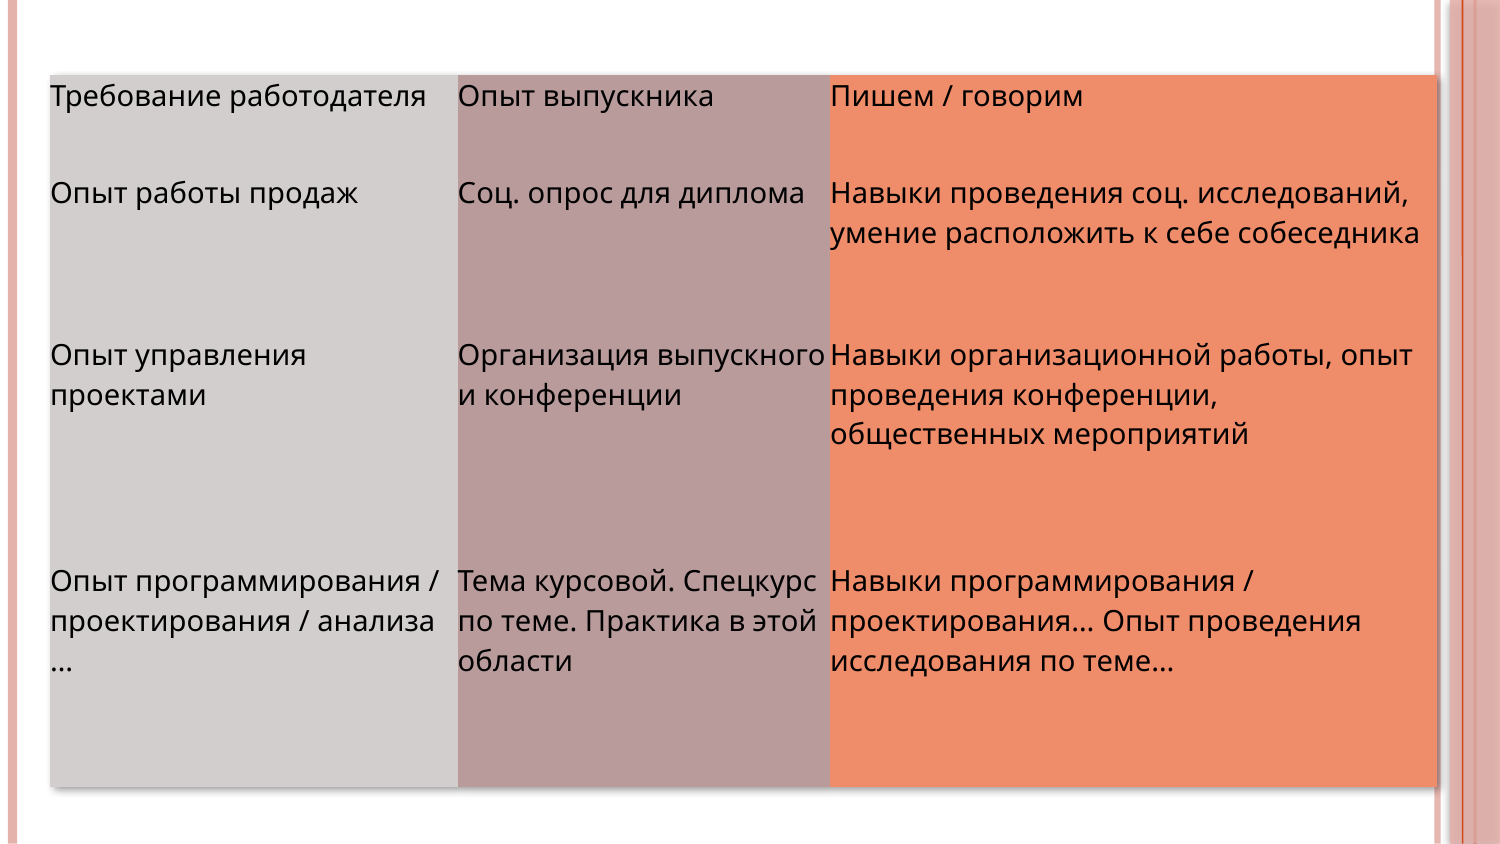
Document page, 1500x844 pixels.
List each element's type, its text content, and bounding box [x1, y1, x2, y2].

text_box [0, 0, 31, 196]
table_cell Опыт программирования / проектирования / анализа … [50, 561, 458, 787]
table_cell Навыки программирования / проектирования… Опыт проведения исследования по теме… [830, 561, 1437, 787]
table_cell Опыт управления проектами [50, 334, 458, 561]
table_header Опыт выпускника [458, 75, 830, 172]
table_cell Навыки организационной работы, опыт проведения конференции, общественных мероприятий [830, 334, 1437, 561]
table_cell Опыт работы продаж [50, 172, 458, 334]
table_cell Организация выпускного и конференции [458, 334, 830, 561]
table_header Пишем / говорим [830, 75, 1437, 172]
table_header Требование работодателя [50, 75, 458, 172]
table_cell Тема курсовой. Спецкурс по теме. Практика в этой области [458, 561, 830, 787]
table_cell Соц. опрос для диплома [458, 172, 830, 334]
table_cell Навыки проведения соц. исследований, умение расположить к себе собеседника [830, 172, 1437, 334]
